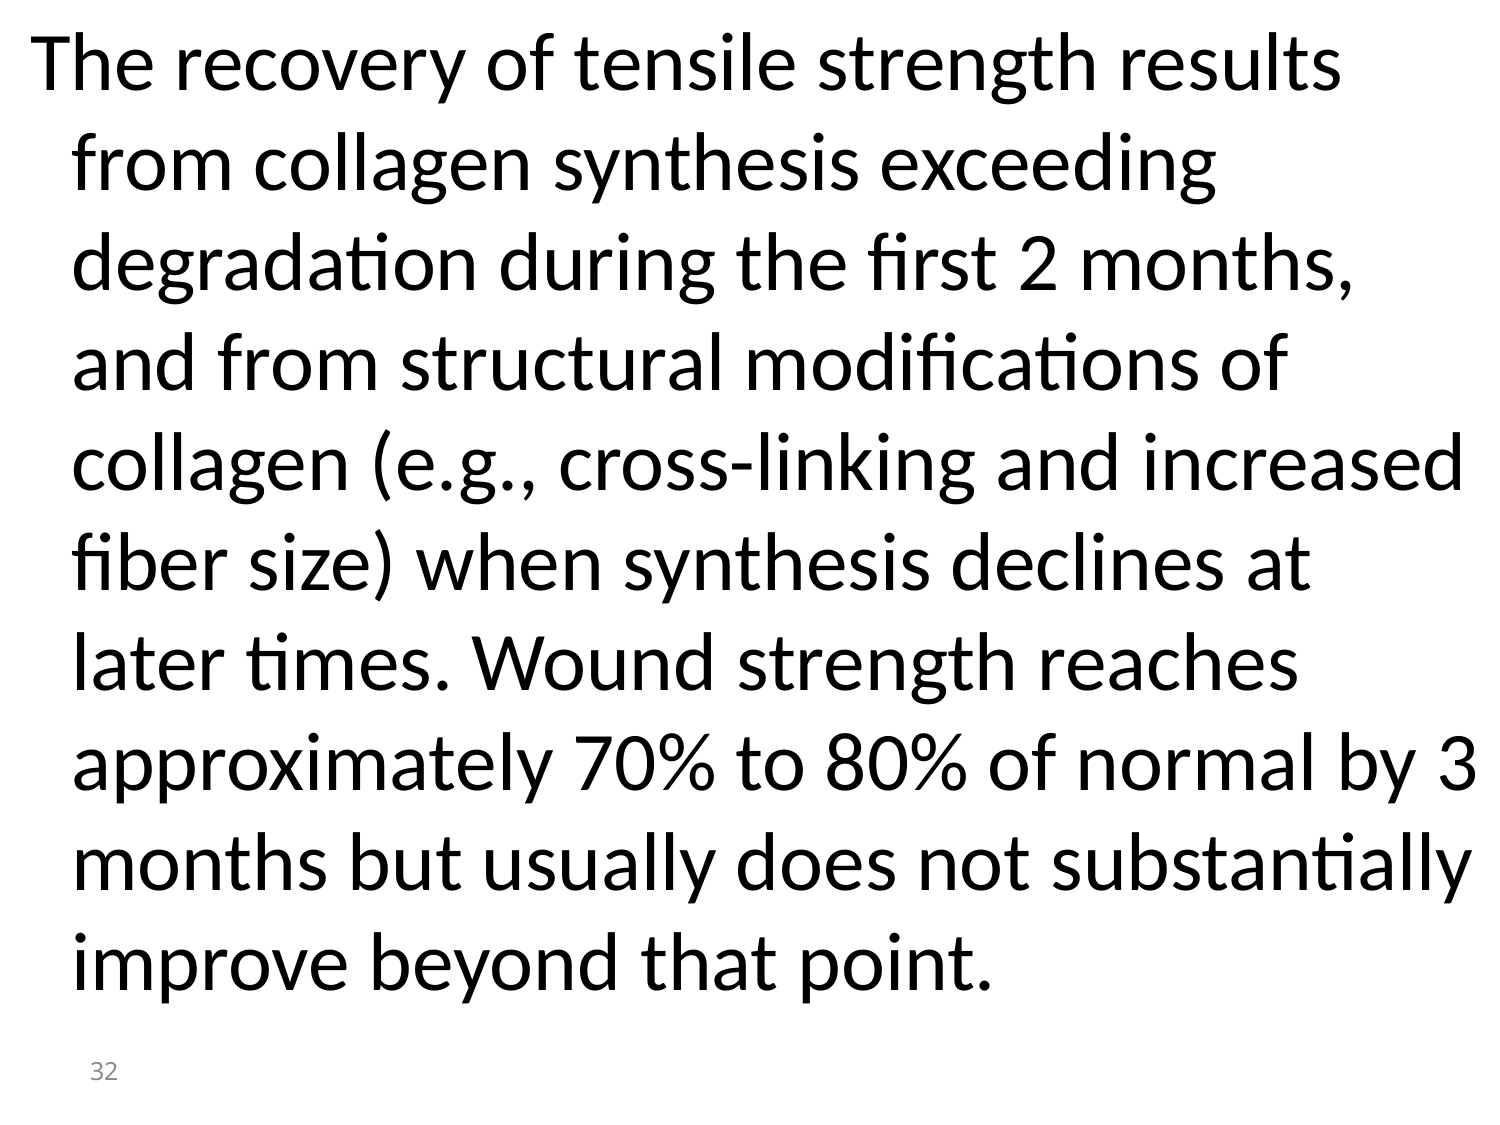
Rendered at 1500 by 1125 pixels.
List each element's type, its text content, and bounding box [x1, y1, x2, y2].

list The recovery of tensile strength results from collagen synthesis exceeding degradation during the first 2 months, and from structural modifications of collagen (e.g., cross-linking and increased fiber size) when synthesis declines at later times. Wound strength reaches approximately 70% to 80% of normal by 3 months but usually does not substantially improve beyond that point. [0, 0, 1500, 1125]
slide_number 32 [75, 1042, 425, 1103]
